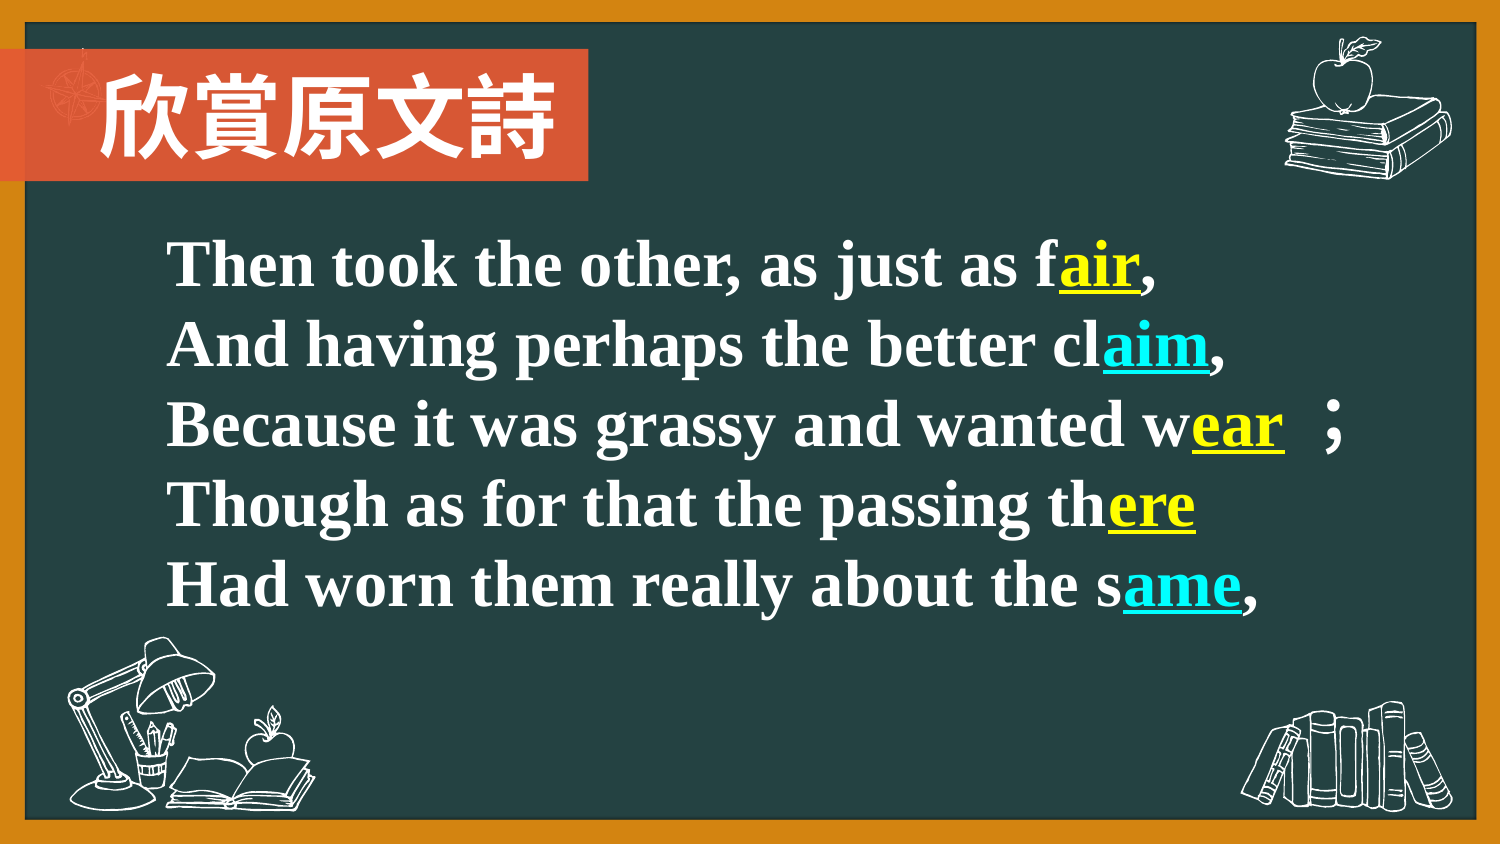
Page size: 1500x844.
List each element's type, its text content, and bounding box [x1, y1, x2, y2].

picture [0, 0, 1500, 844]
text_box 欣賞原文詩 [0, 48, 589, 182]
text_box Then took the other, as just as fair, And having perhaps the better claim, Because it was grassy and wanted wear； Though as for that the passing there Had worn them really about the same, [152, 212, 1500, 627]
